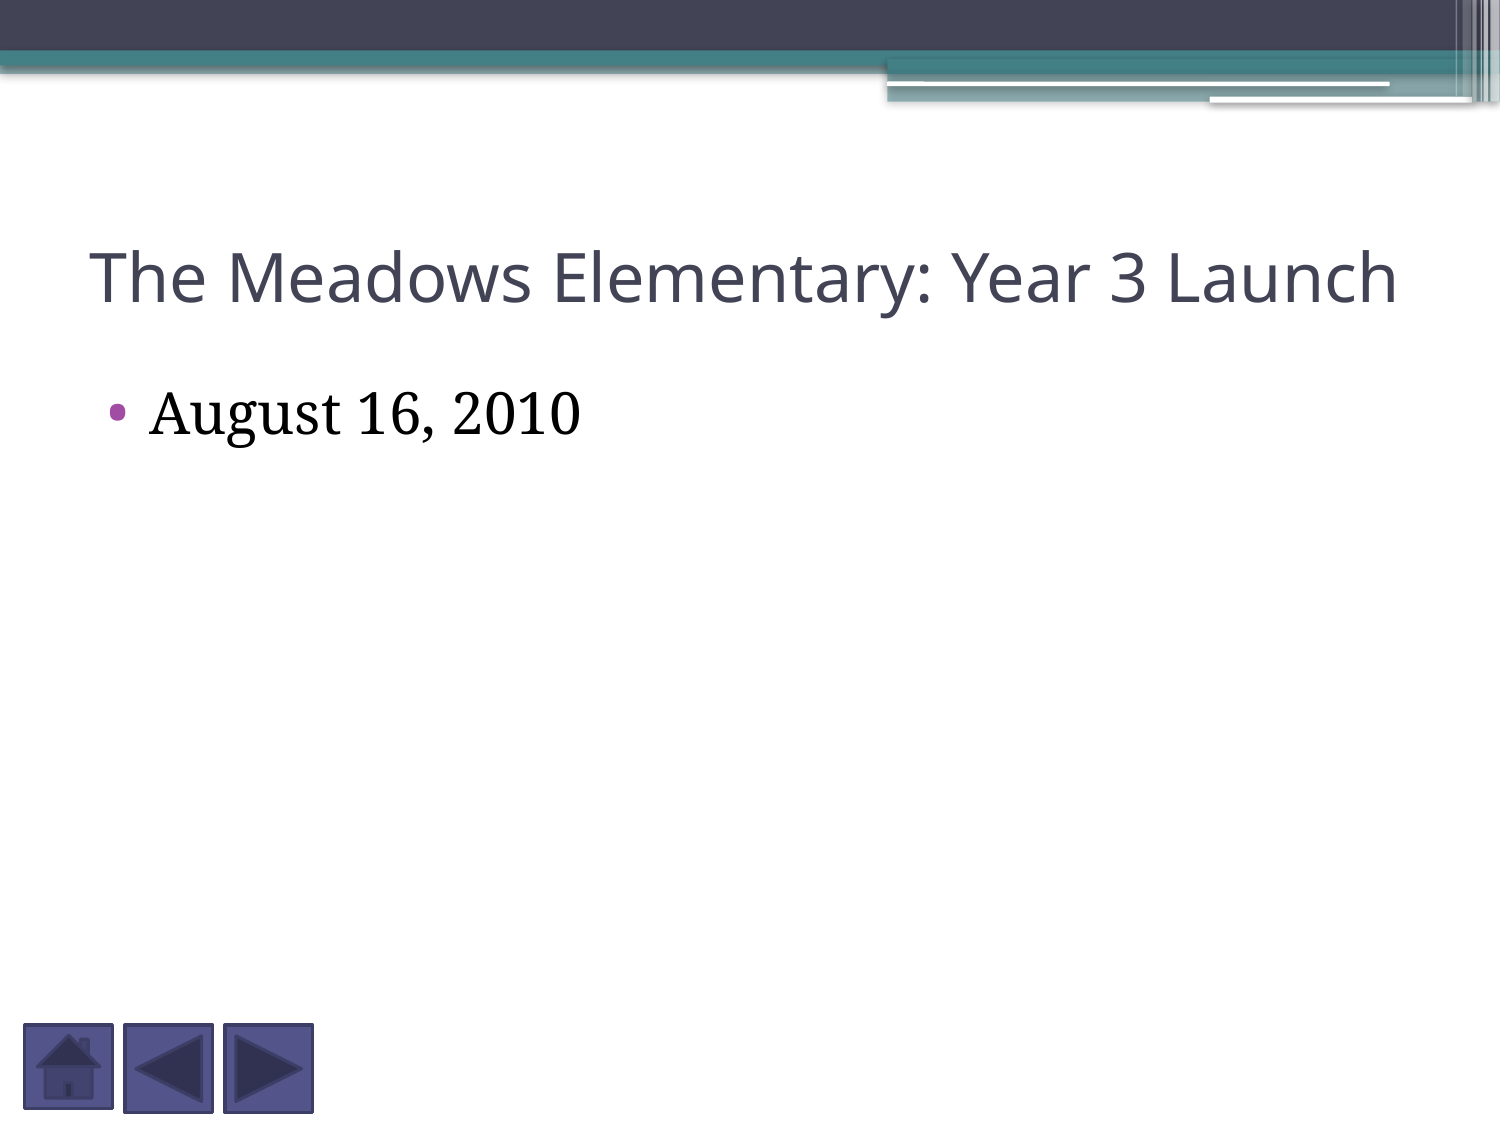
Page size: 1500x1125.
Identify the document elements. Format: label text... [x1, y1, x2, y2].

text_box [23, 1023, 114, 1110]
list August 16, 2010 [75, 368, 1425, 1079]
text_box [123, 1023, 214, 1114]
title The Meadows Elementary: Year 3 Launch [75, 187, 1425, 363]
text_box [223, 1023, 314, 1114]
